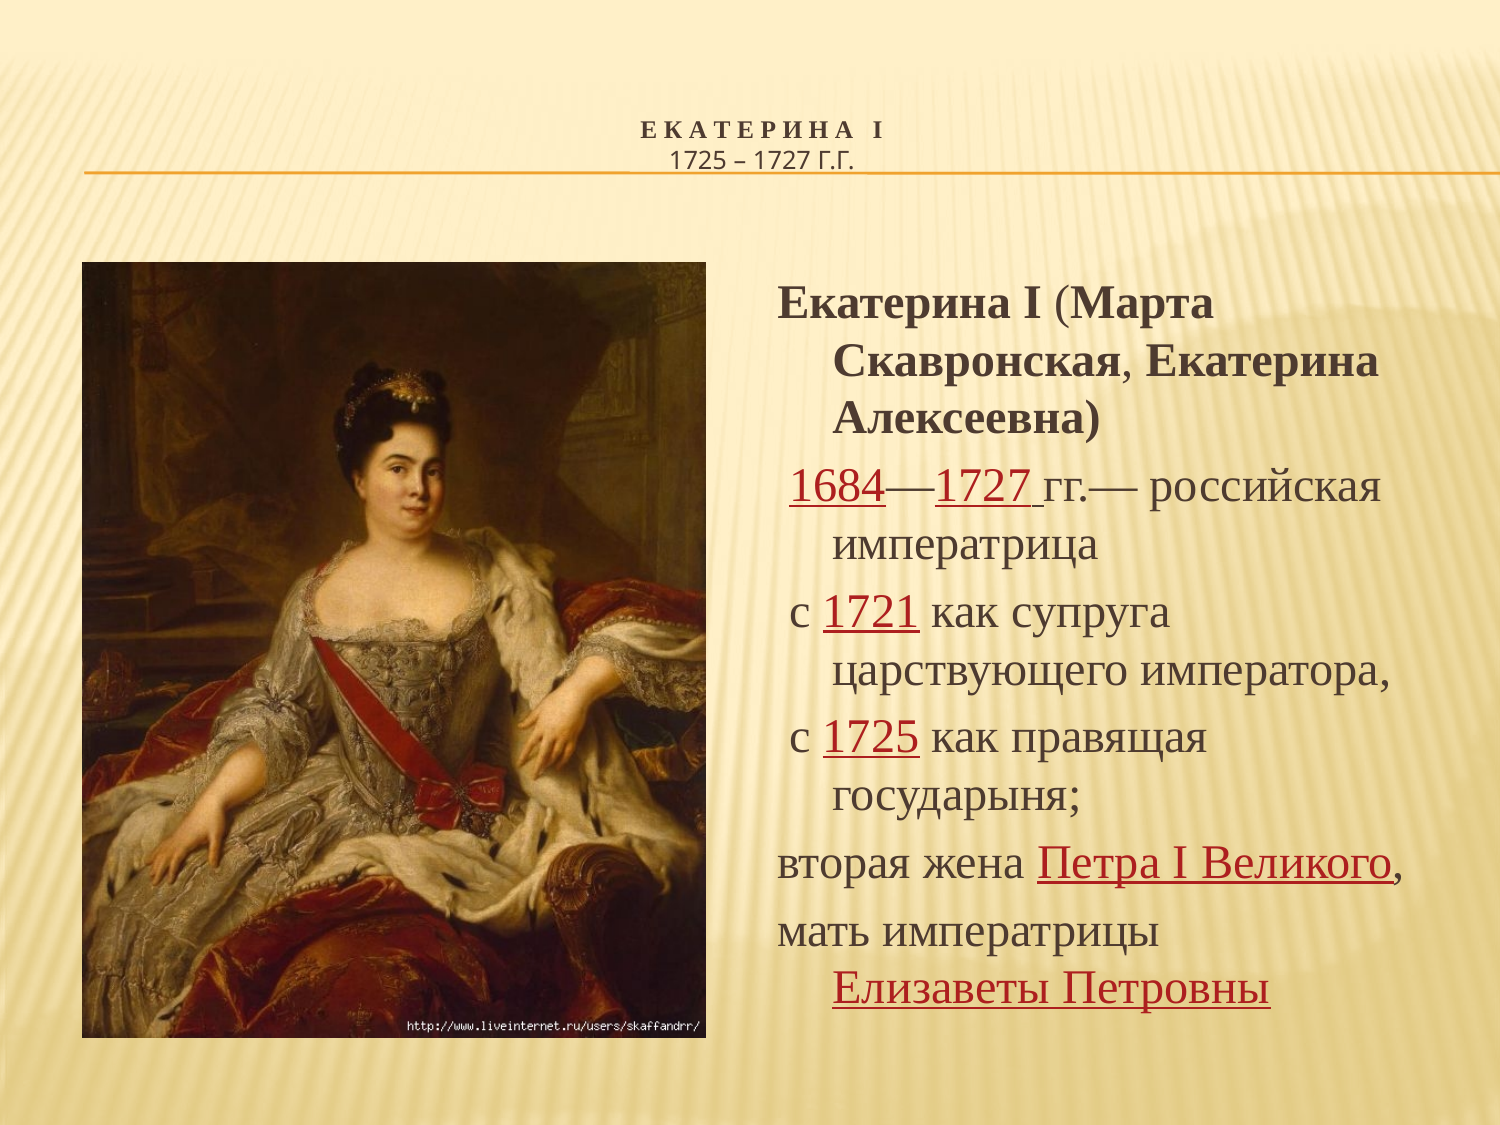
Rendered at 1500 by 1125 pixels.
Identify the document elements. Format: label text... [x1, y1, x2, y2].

title Е к а т е р и н а I 1725 – 1727 г.г. [49, 75, 1475, 213]
list Екатерина I (Марта Скавронская, Екатерина Алексеевна) 1684—1727 гг.— российская императрица с 1721 как супруга царствующего императора, с 1725 как правящая государыня; вторая жена Петра I Великого, мать императрицы Елизаветы Петровны [762, 262, 1475, 1038]
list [81, 262, 706, 1038]
